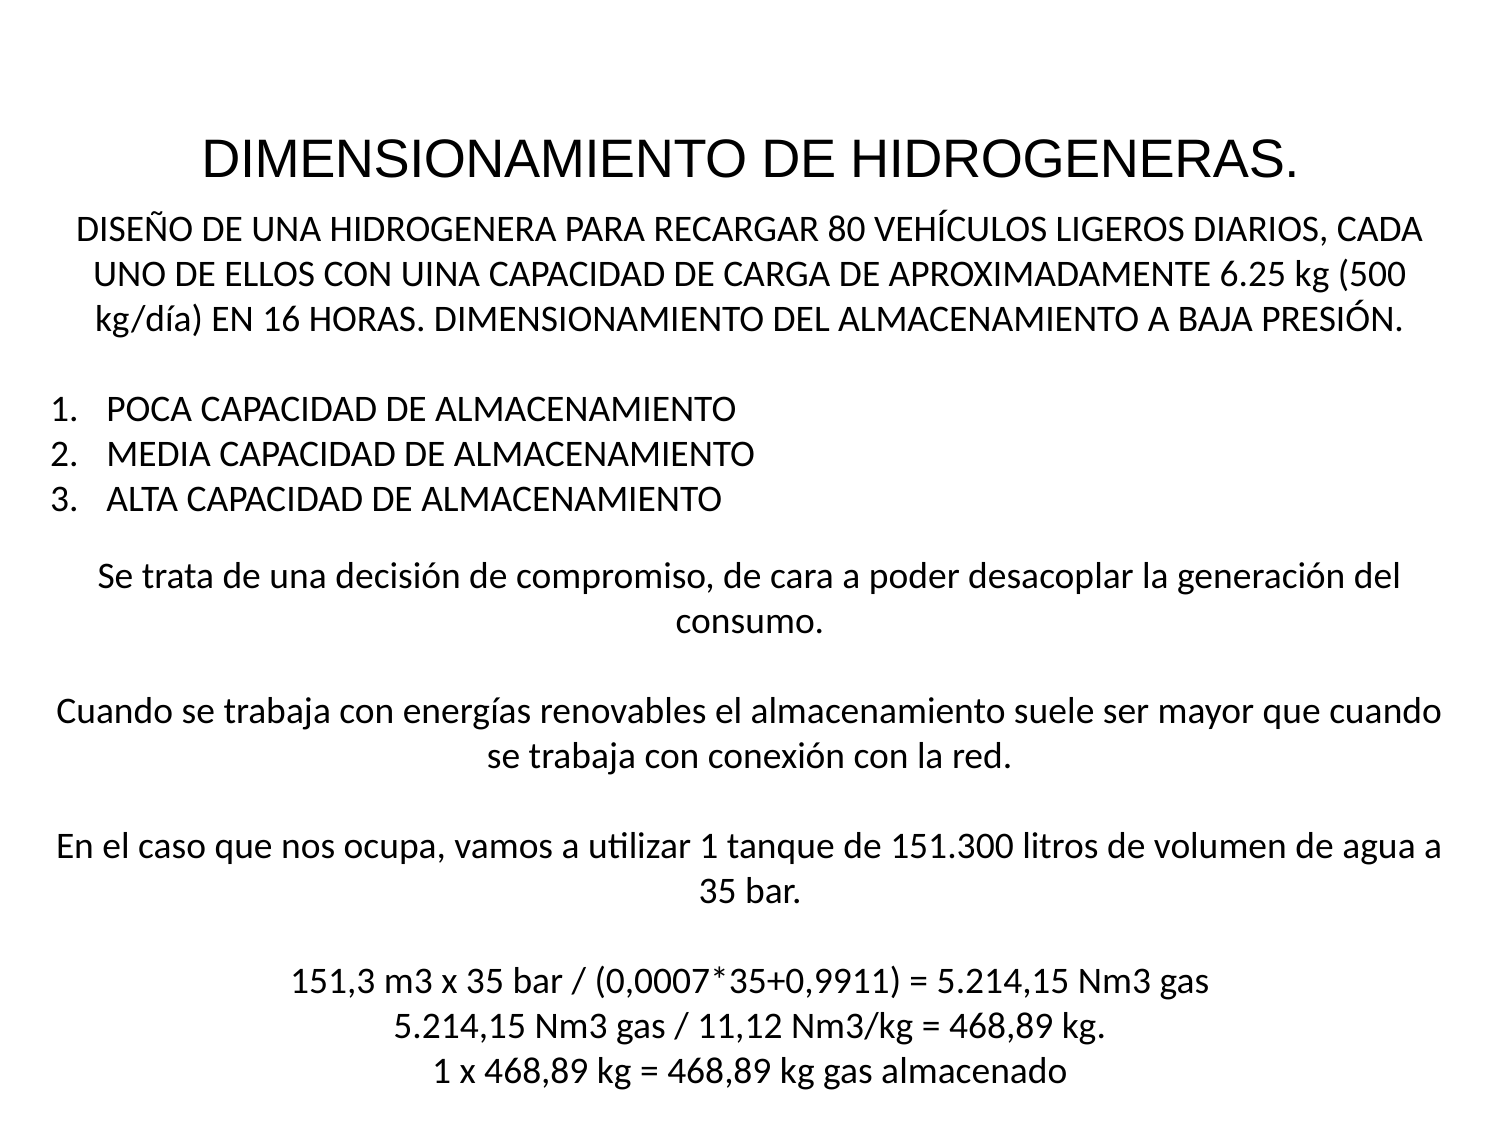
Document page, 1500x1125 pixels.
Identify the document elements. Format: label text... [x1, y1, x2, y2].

text_box DIMENSIONAMIENTO DE HIDROGENERAS. [0, 130, 1500, 190]
text_box Se trata de una decisión de compromiso, de cara a poder desacoplar la generación del consumo. Cuando se trabaja con energías renovables el almacenamiento suele ser mayor que cuando se trabaja con conexión con la red. En el caso que nos ocupa, vamos a utilizar 1 tanque de 151.300 litros de volumen de agua a 35 bar. 151,3 m3 x 35 bar / (0,0007*35+0,9911) = 5.214,15 Nm3 gas 5.214,15 Nm3 gas / 11,12 Nm3/kg = 468,89 kg. 1 x 468,89 kg = 468,89 kg gas almacenado [35, 543, 1465, 1099]
text_box DISEÑO DE UNA HIDROGENERA PARA RECARGAR 80 VEHÍCULOS LIGEROS DIARIOS, CADA UNO DE ELLOS CON UINA CAPACIDAD DE CARGA DE APROXIMADAMENTE 6.25 kg (500 kg/día) EN 16 HORAS. DIMENSIONAMIENTO DEL ALMACENAMIENTO A BAJA PRESIÓN. POCA CAPACIDAD DE ALMACENAMIENTO MEDIA CAPACIDAD DE ALMACENAMIENTO ALTA CAPACIDAD DE ALMACENAMIENTO [35, 196, 1465, 527]
